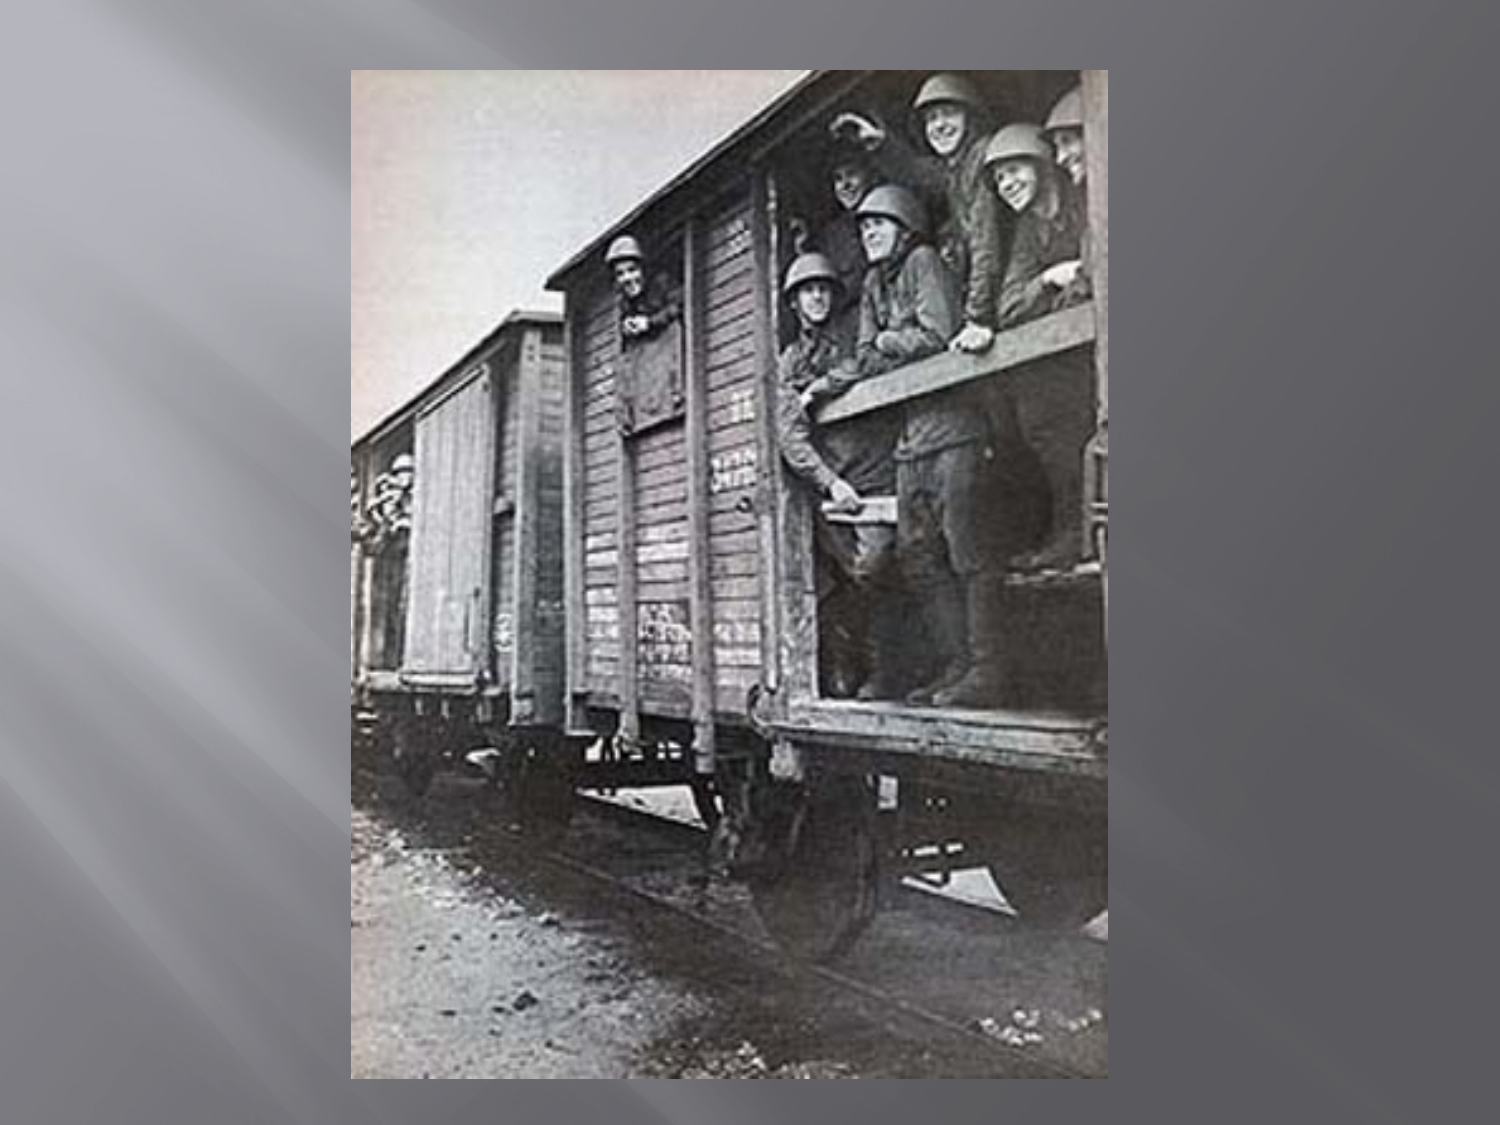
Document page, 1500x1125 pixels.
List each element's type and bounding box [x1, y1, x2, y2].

list [351, 70, 1108, 1079]
